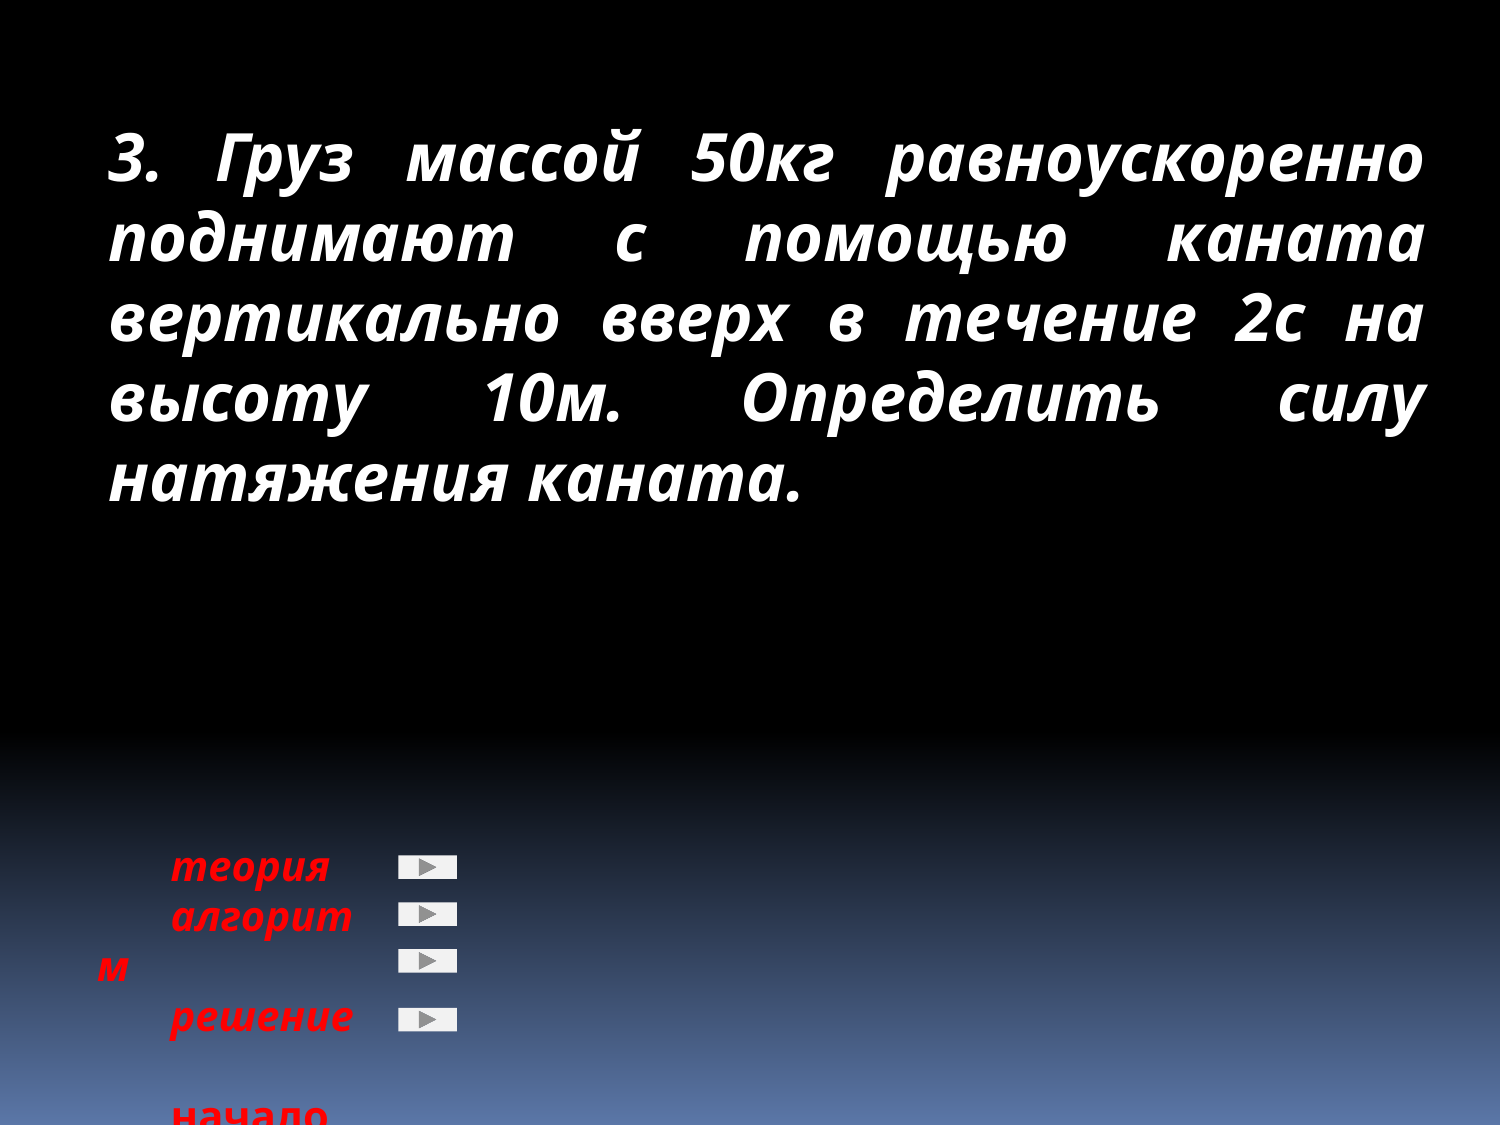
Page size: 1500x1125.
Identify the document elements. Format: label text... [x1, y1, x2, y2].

text_box [397, 901, 459, 927]
text_box [397, 1006, 459, 1033]
text_box [397, 948, 459, 974]
text_box теория алгоритм решение начало [82, 831, 375, 1125]
text_box [397, 854, 459, 880]
text_box Груз массой 50кг равноускоренно поднимают с помощью каната вертикально вверх в течение 2с на высоту 10м. Определить силу натяжения каната. [93, 107, 1442, 523]
